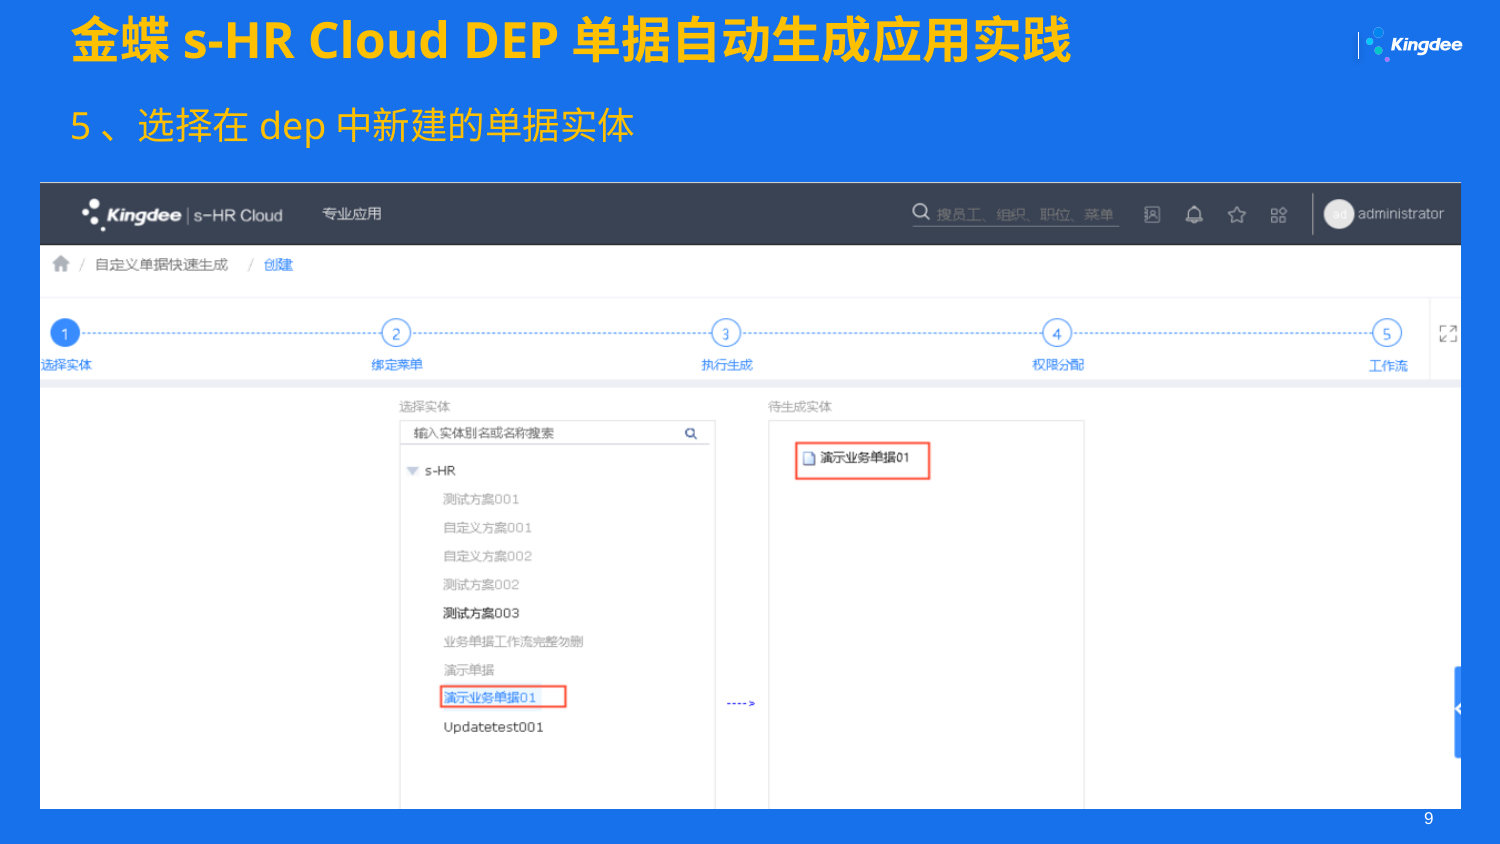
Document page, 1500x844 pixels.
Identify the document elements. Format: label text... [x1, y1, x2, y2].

text_box 5、选择在dep中新建的单据实体 [55, 94, 651, 155]
picture [40, 182, 1461, 810]
picture [1449, 15, 1466, 76]
title 金蝶s-HR Cloud DEP单据自动生成应用实践 [70, 8, 1449, 95]
